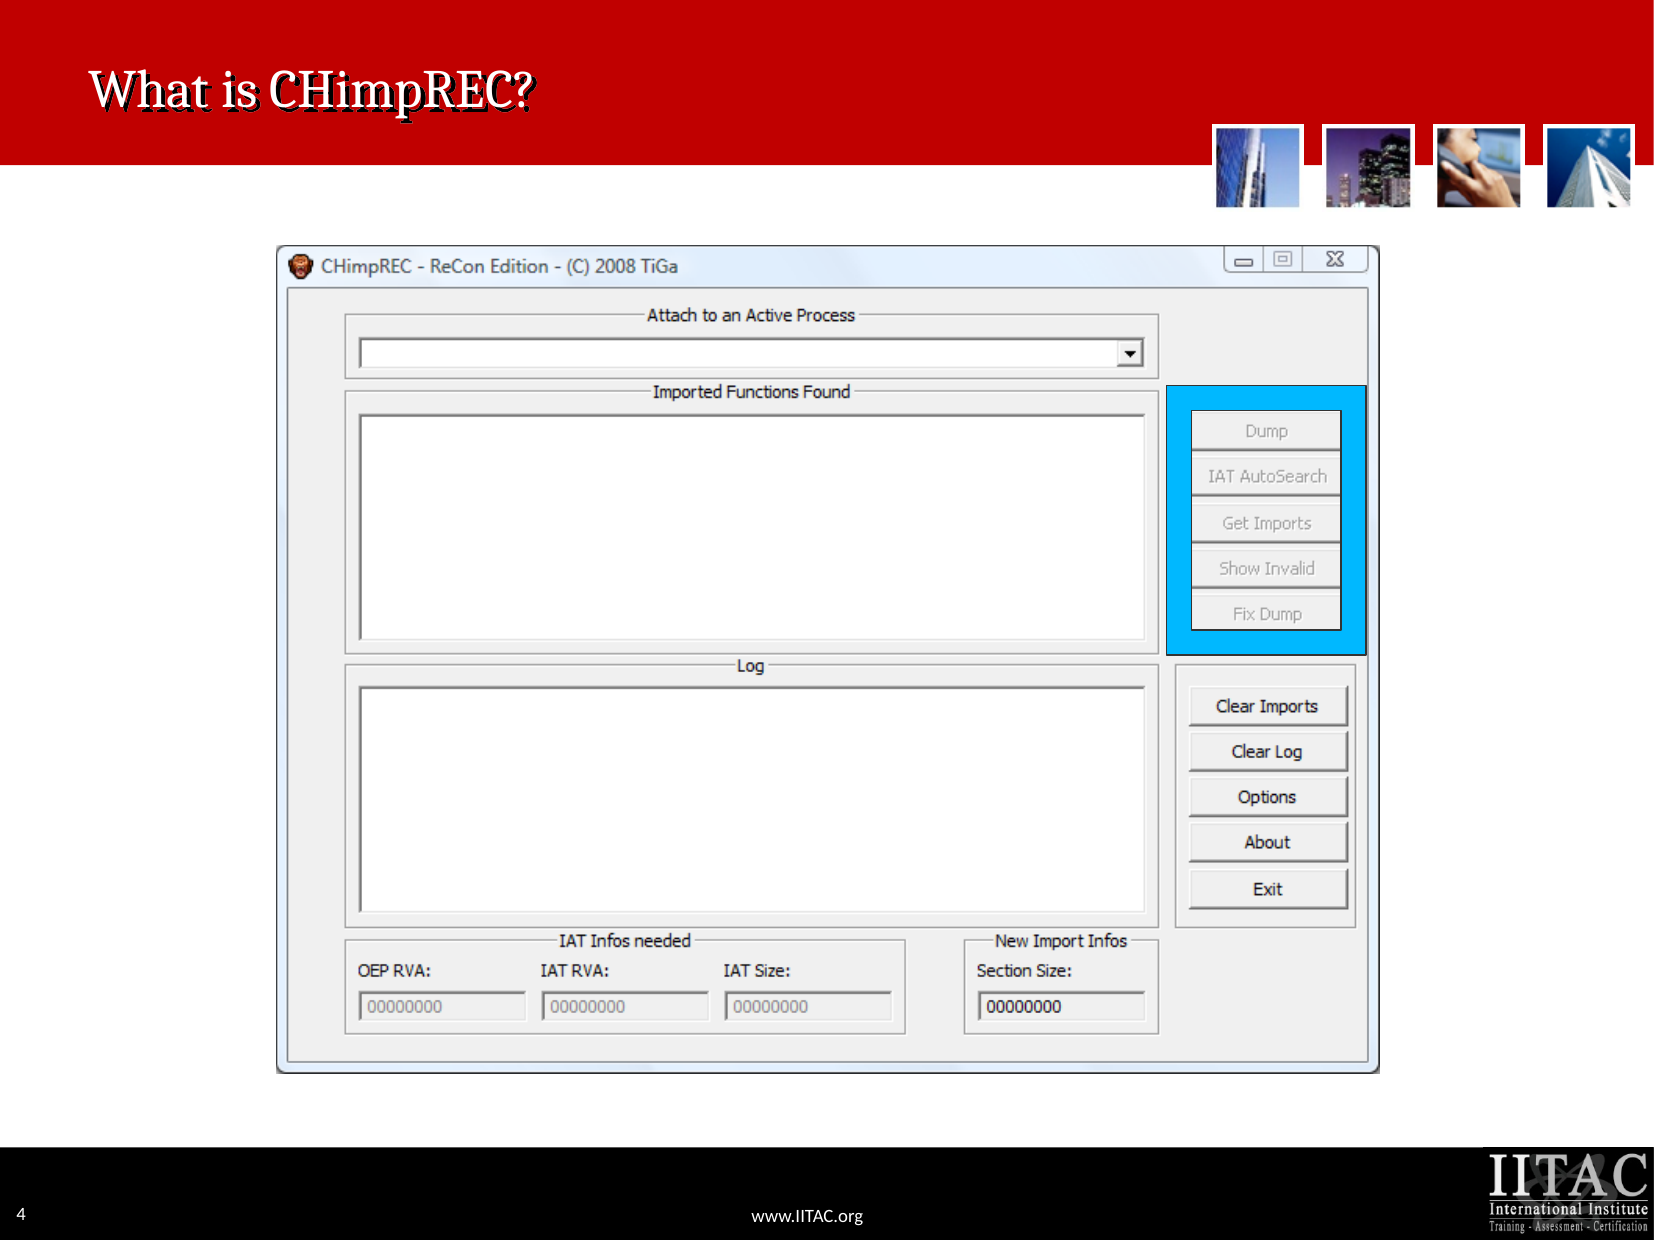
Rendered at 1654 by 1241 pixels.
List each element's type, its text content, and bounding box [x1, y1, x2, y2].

slide_number 4 [0, 1192, 152, 1241]
picture [275, 244, 1380, 1074]
footer www.IITAC.org [152, 1195, 1466, 1241]
picture [1543, 124, 1635, 212]
picture [1212, 135, 1304, 212]
picture [1483, 1147, 1654, 1240]
title What is CHimpREC? [71, 41, 1596, 130]
picture [1322, 135, 1415, 212]
picture [1433, 135, 1525, 212]
